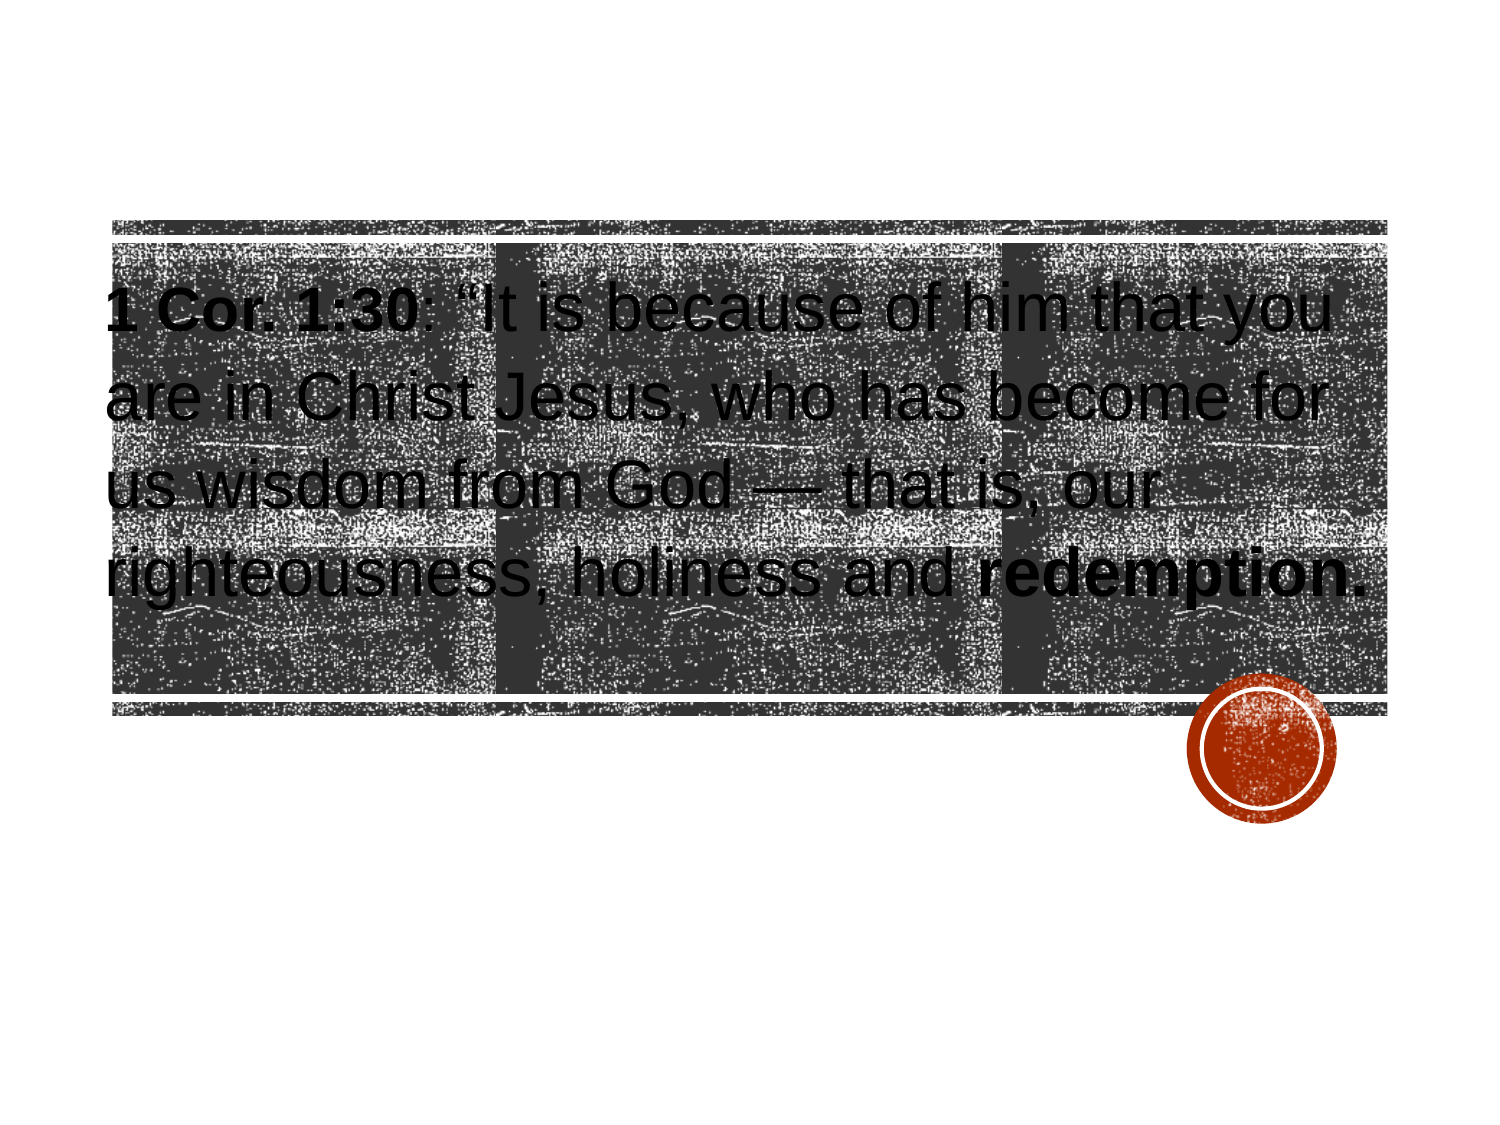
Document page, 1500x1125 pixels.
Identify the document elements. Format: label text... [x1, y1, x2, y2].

text_box 1 Cor. 1:30: “It is because of him that you are in Christ Jesus, who has become for us wisdom from God — that is, our righteousness, holiness and redemption. [89, 249, 1412, 618]
